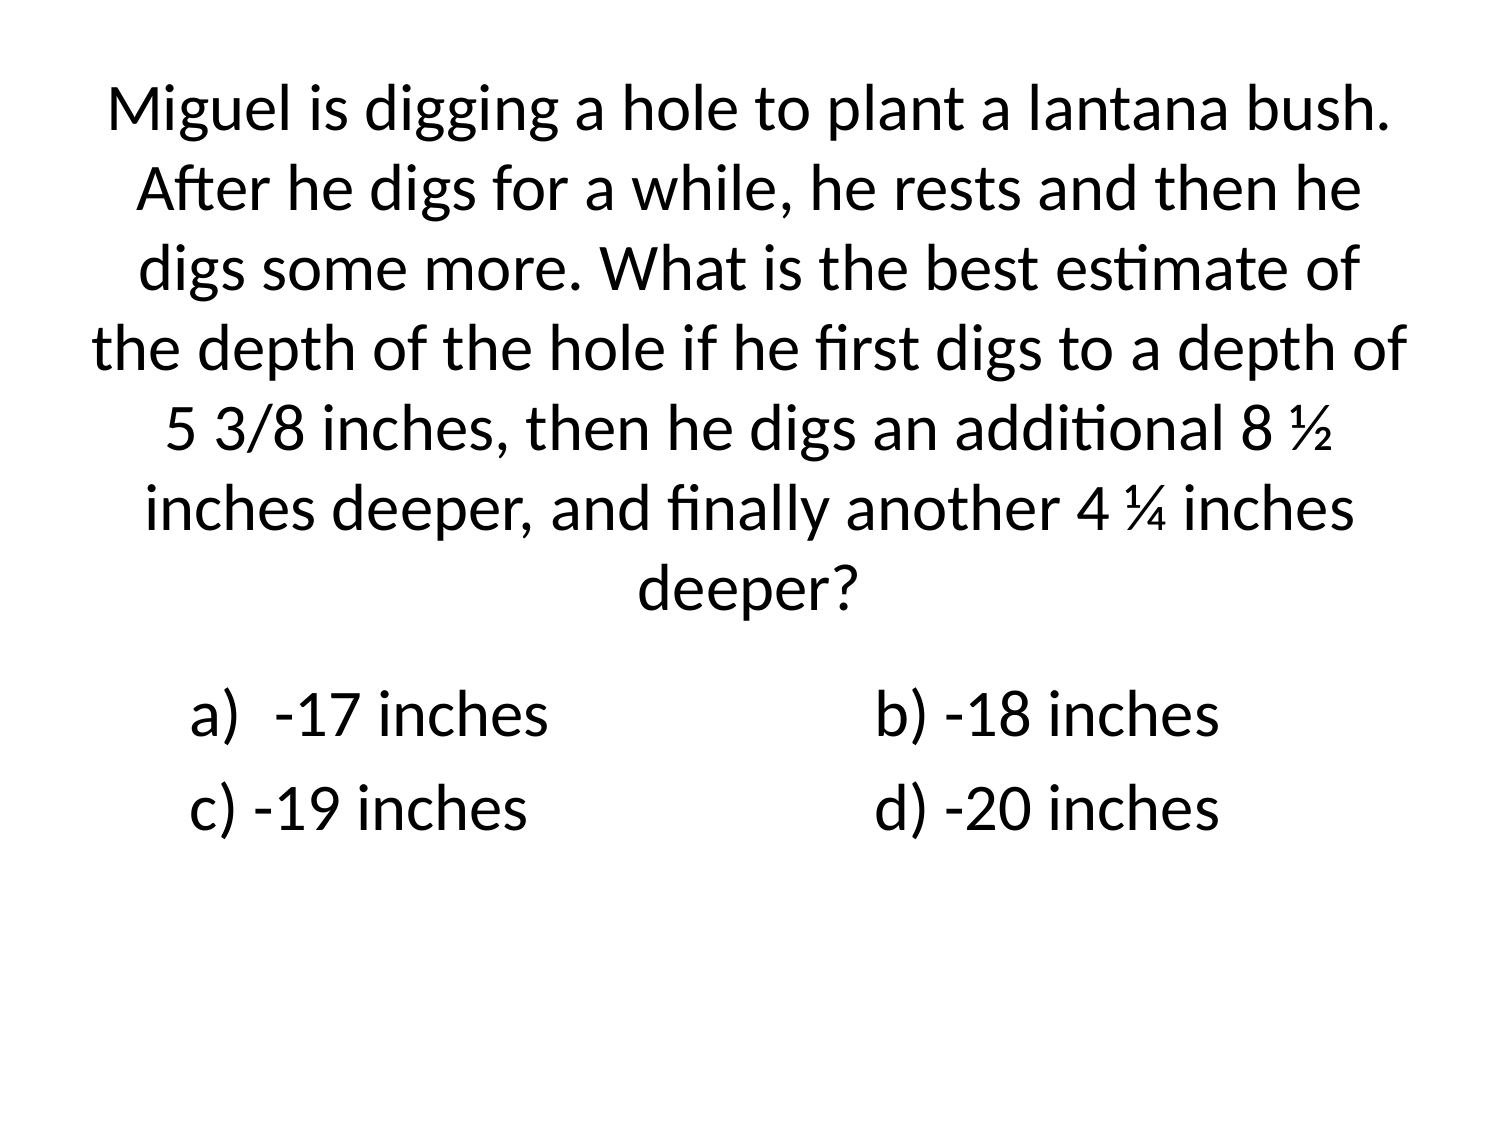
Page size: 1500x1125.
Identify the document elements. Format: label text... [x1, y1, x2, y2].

list -17 inches b) -18 inches c) -19 inches d) -20 inches [174, 662, 1450, 925]
title Miguel is digging a hole to plant a lantana bush. After he digs for a while, he rests and then he digs some more. What is the best estimate of the depth of the hole if he first digs to a depth of 5 3/8 inches, then he digs an additional 8 ½ inches deeper, and finally another 4 ¼ inches deeper? [75, 249, 1425, 438]
